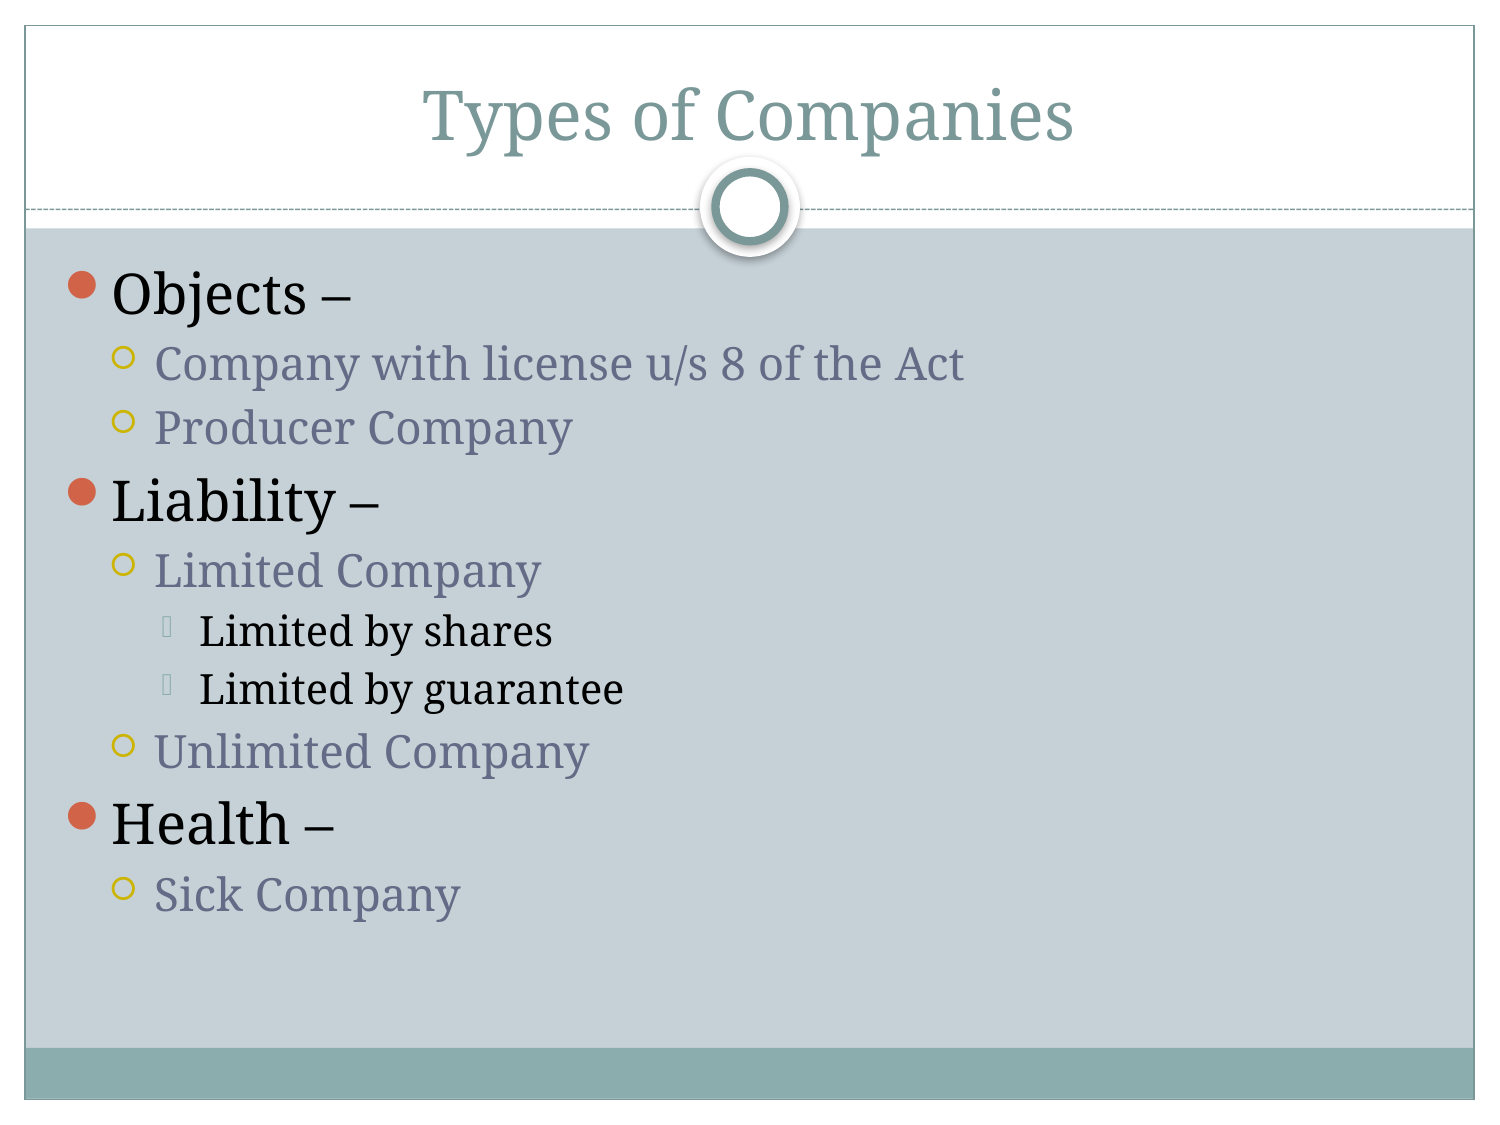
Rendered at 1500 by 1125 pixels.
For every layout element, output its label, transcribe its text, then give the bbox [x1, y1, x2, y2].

title Types of Companies [49, 37, 1450, 162]
list Objects – Company with license u/s 8 of the Act Producer Company Liability – Limited Company Limited by shares Limited by guarantee Unlimited Company Health – Sick Company [49, 250, 1445, 1035]
